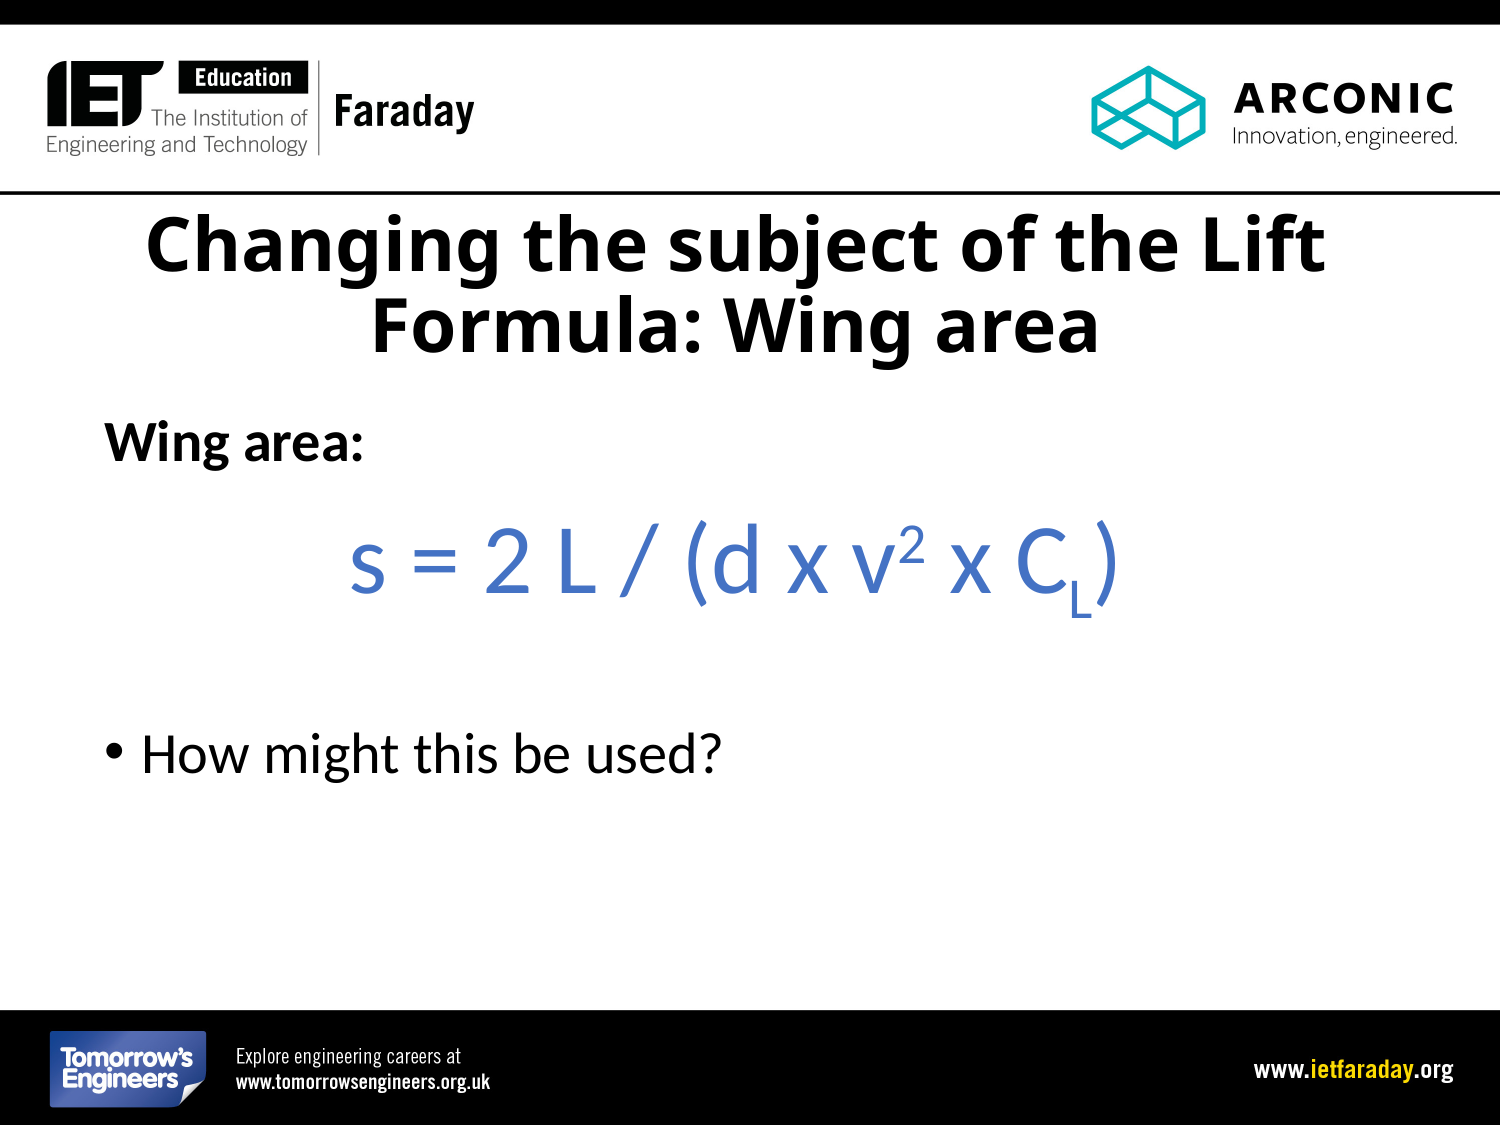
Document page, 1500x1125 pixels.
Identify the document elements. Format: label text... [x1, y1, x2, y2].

picture [0, 0, 1500, 1125]
list Wing area: s = 2 L / (d x v2 x CL) How might this be used? [89, 403, 1383, 959]
title Changing the subject of the Lift Formula: Wing area [89, 224, 1383, 350]
